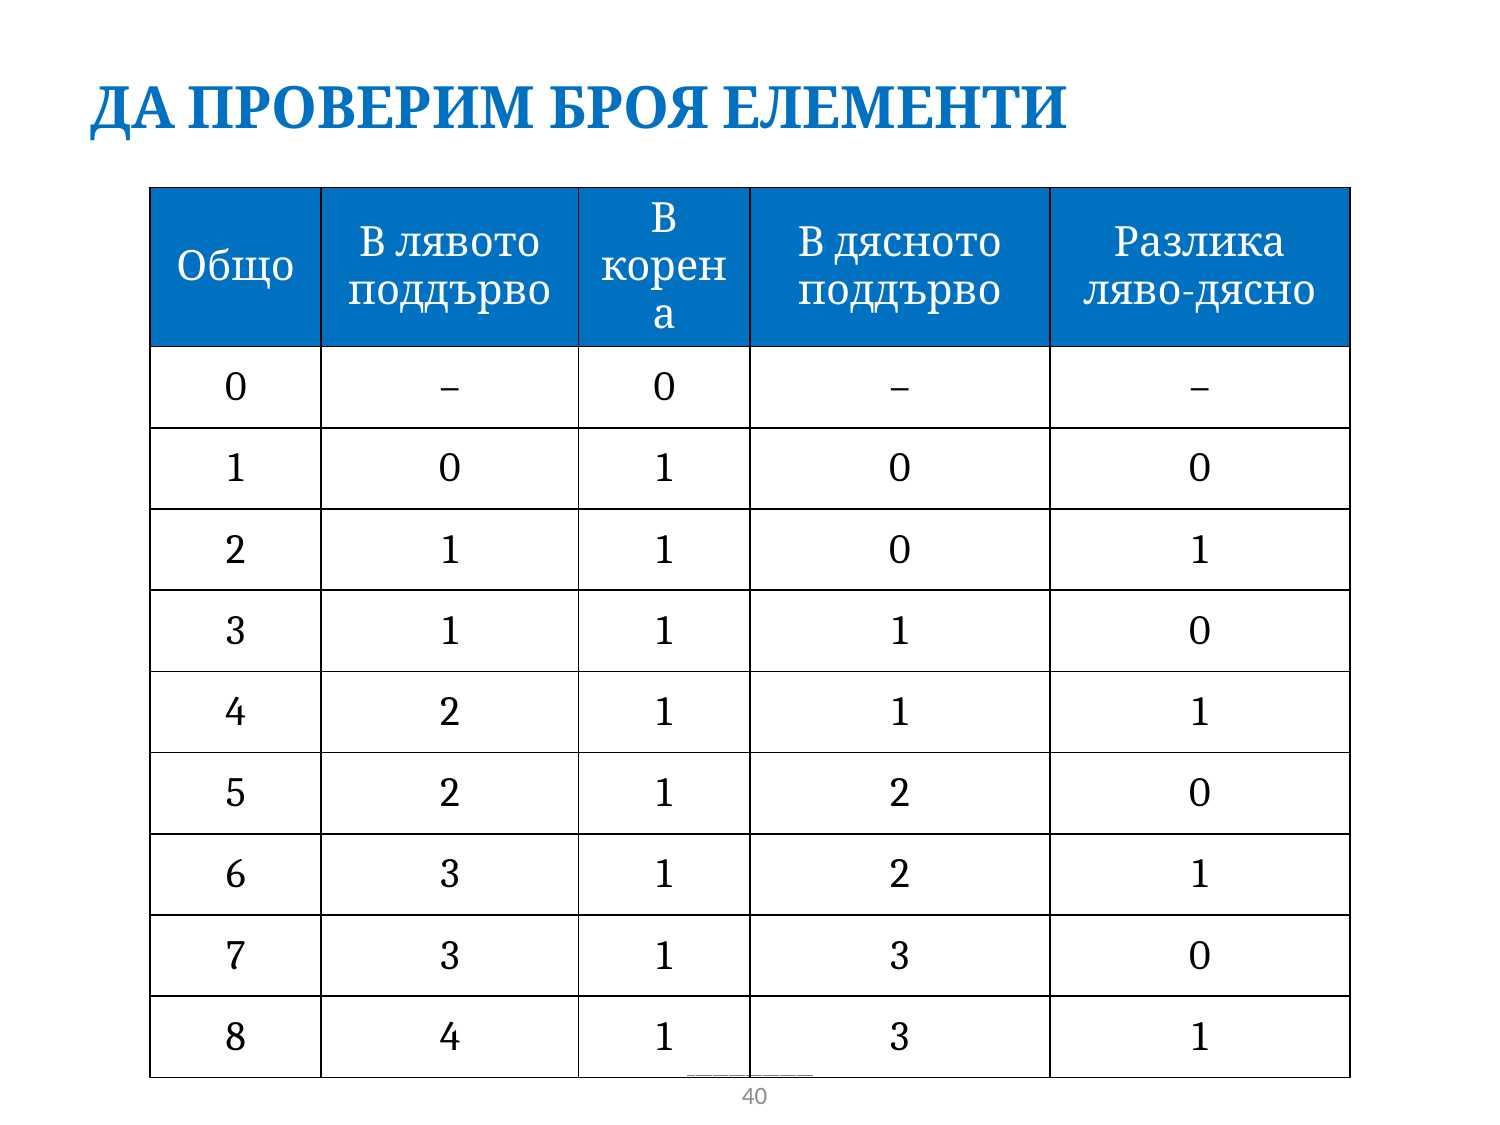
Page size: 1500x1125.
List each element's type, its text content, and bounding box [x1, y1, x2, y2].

table_cell 3 [322, 916, 578, 995]
table_cell 1 [751, 591, 1049, 671]
table_cell 5 [151, 753, 320, 833]
table_cell 0 [751, 429, 1049, 508]
table_cell 3 [751, 997, 1049, 1077]
table_cell 0 [1051, 916, 1349, 995]
table_cell 7 [151, 916, 320, 995]
table_header В дясното поддърво [751, 188, 1049, 346]
table_cell 1 [1051, 835, 1349, 914]
table_header В корена [579, 188, 749, 346]
table_cell 1 [1051, 997, 1349, 1077]
table_cell 1 [579, 997, 749, 1077]
table_cell – [751, 347, 1049, 427]
table_cell 0 [1051, 753, 1349, 833]
table_cell 1 [579, 753, 749, 833]
table_header Общо [151, 188, 320, 346]
table_cell 1 [322, 591, 578, 671]
table_cell 6 [151, 835, 320, 914]
table_cell 3 [151, 591, 320, 671]
table_cell 2 [322, 753, 578, 833]
table_cell 1 [579, 916, 749, 995]
table_cell 2 [322, 672, 578, 752]
table_cell 2 [751, 753, 1049, 833]
table_cell 1 [579, 835, 749, 914]
table_cell 0 [1051, 591, 1349, 671]
table_cell – [322, 347, 578, 427]
table_cell 3 [322, 835, 578, 914]
table_cell 2 [151, 510, 320, 589]
table_cell 0 [322, 429, 578, 508]
table_cell 0 [151, 347, 320, 427]
table_cell 0 [751, 510, 1049, 589]
table_cell 1 [579, 591, 749, 671]
table_cell 0 [1051, 429, 1349, 508]
table_cell 2 [751, 835, 1049, 914]
list Да проверим броя елементи [75, 62, 1450, 1063]
table_cell 3 [751, 916, 1049, 995]
table_cell 1 [1051, 672, 1349, 752]
table_cell 0 [579, 347, 749, 427]
table_cell 4 [151, 672, 320, 752]
table_header В лявото поддърво [322, 188, 578, 346]
table_header Разлика ляво-дясно [1051, 188, 1349, 346]
table_cell 4 [322, 997, 578, 1077]
table_cell 1 [579, 429, 749, 508]
table_cell 1 [579, 510, 749, 589]
table_cell 8 [151, 997, 320, 1077]
table_cell 1 [151, 429, 320, 508]
table_cell 1 [751, 672, 1049, 752]
table_cell 1 [322, 510, 578, 589]
table_cell 1 [1051, 510, 1349, 589]
table_cell – [1051, 347, 1349, 427]
slide_number 40 [579, 1078, 930, 1125]
table_cell 1 [579, 672, 749, 752]
